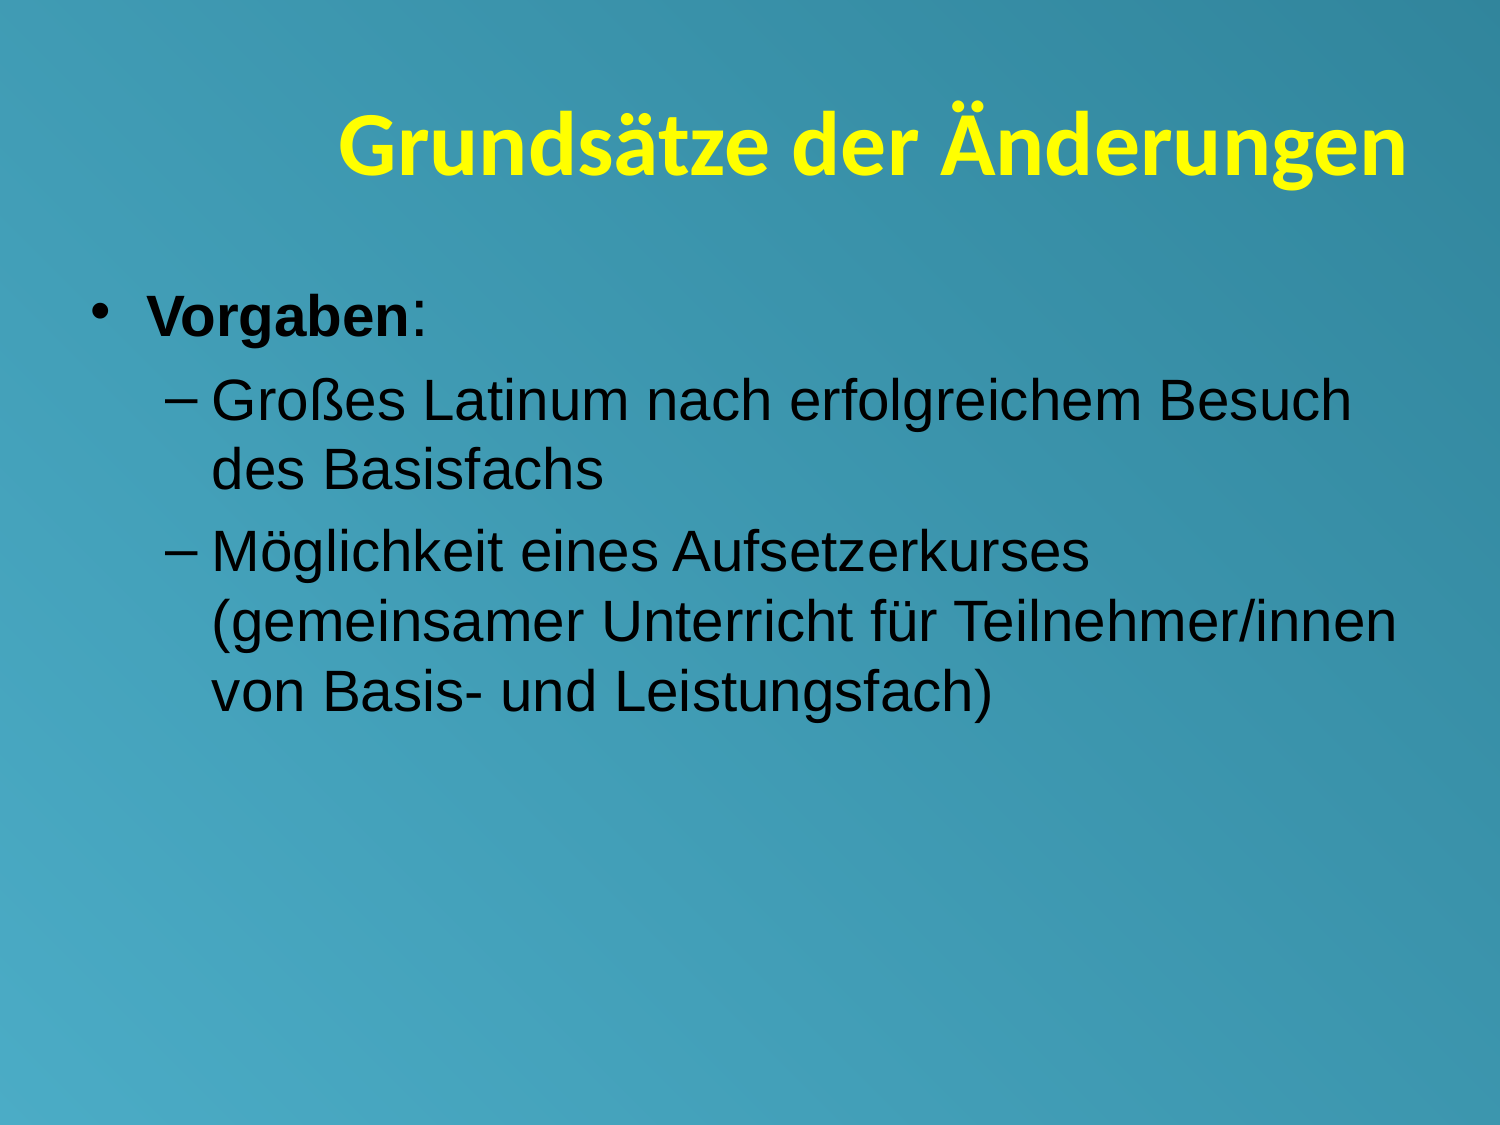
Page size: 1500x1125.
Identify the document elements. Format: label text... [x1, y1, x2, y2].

list Vorgaben: Großes Latinum nach erfolgreichem Besuch des Basisfachs Möglichkeit eines Aufsetzerkurses (gemeinsamer Unterricht für Teilnehmer/innen von Basis- und Leistungsfach) [75, 262, 1425, 1005]
title Grundsätze der Änderungen [75, 45, 1425, 233]
